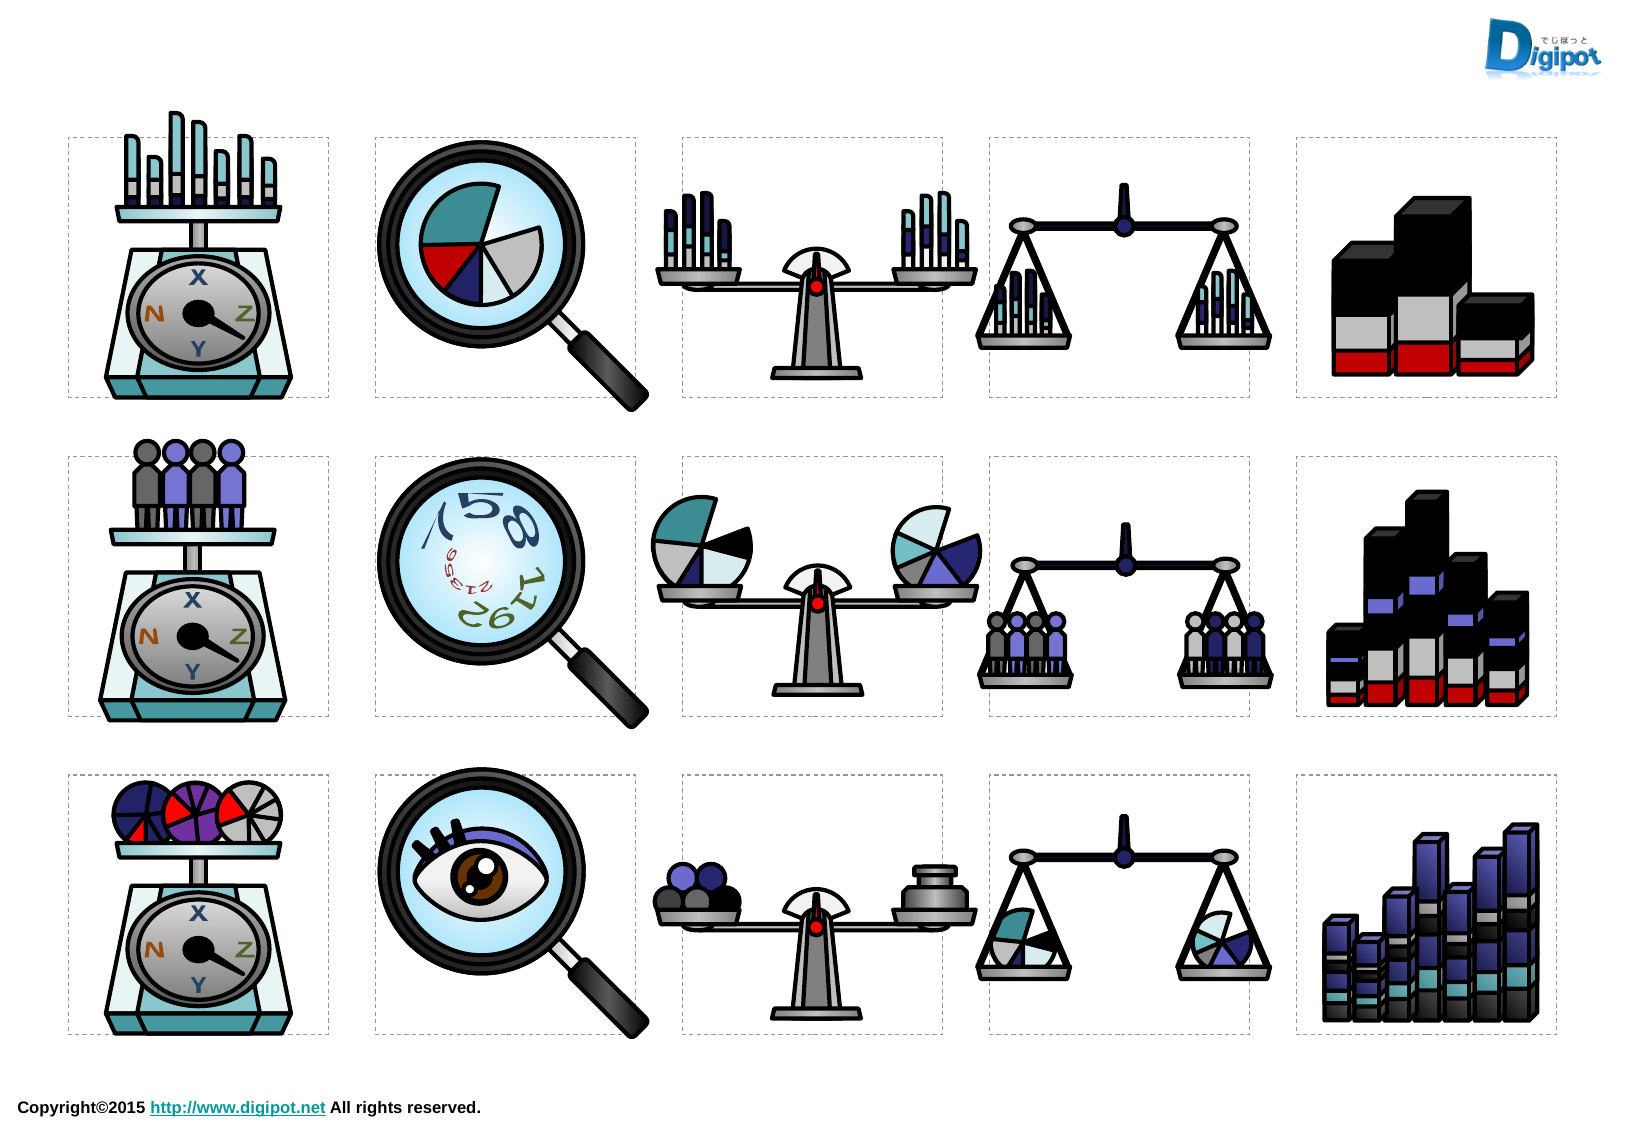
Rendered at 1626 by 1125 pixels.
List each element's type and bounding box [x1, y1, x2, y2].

text_box [1333, 197, 1533, 375]
text_box [978, 524, 1273, 688]
text_box [414, 751, 628, 1079]
text_box [652, 496, 981, 696]
text_box [656, 192, 977, 379]
text_box [1324, 824, 1538, 1021]
text_box [1328, 491, 1528, 706]
text_box [105, 782, 292, 1034]
text_box [99, 440, 286, 721]
text_box [654, 863, 976, 1019]
text_box [105, 112, 292, 398]
text_box [976, 184, 1271, 348]
picture [1485, 18, 1602, 82]
text_box [420, 441, 627, 750]
text_box [976, 815, 1271, 980]
text_box [420, 124, 627, 440]
